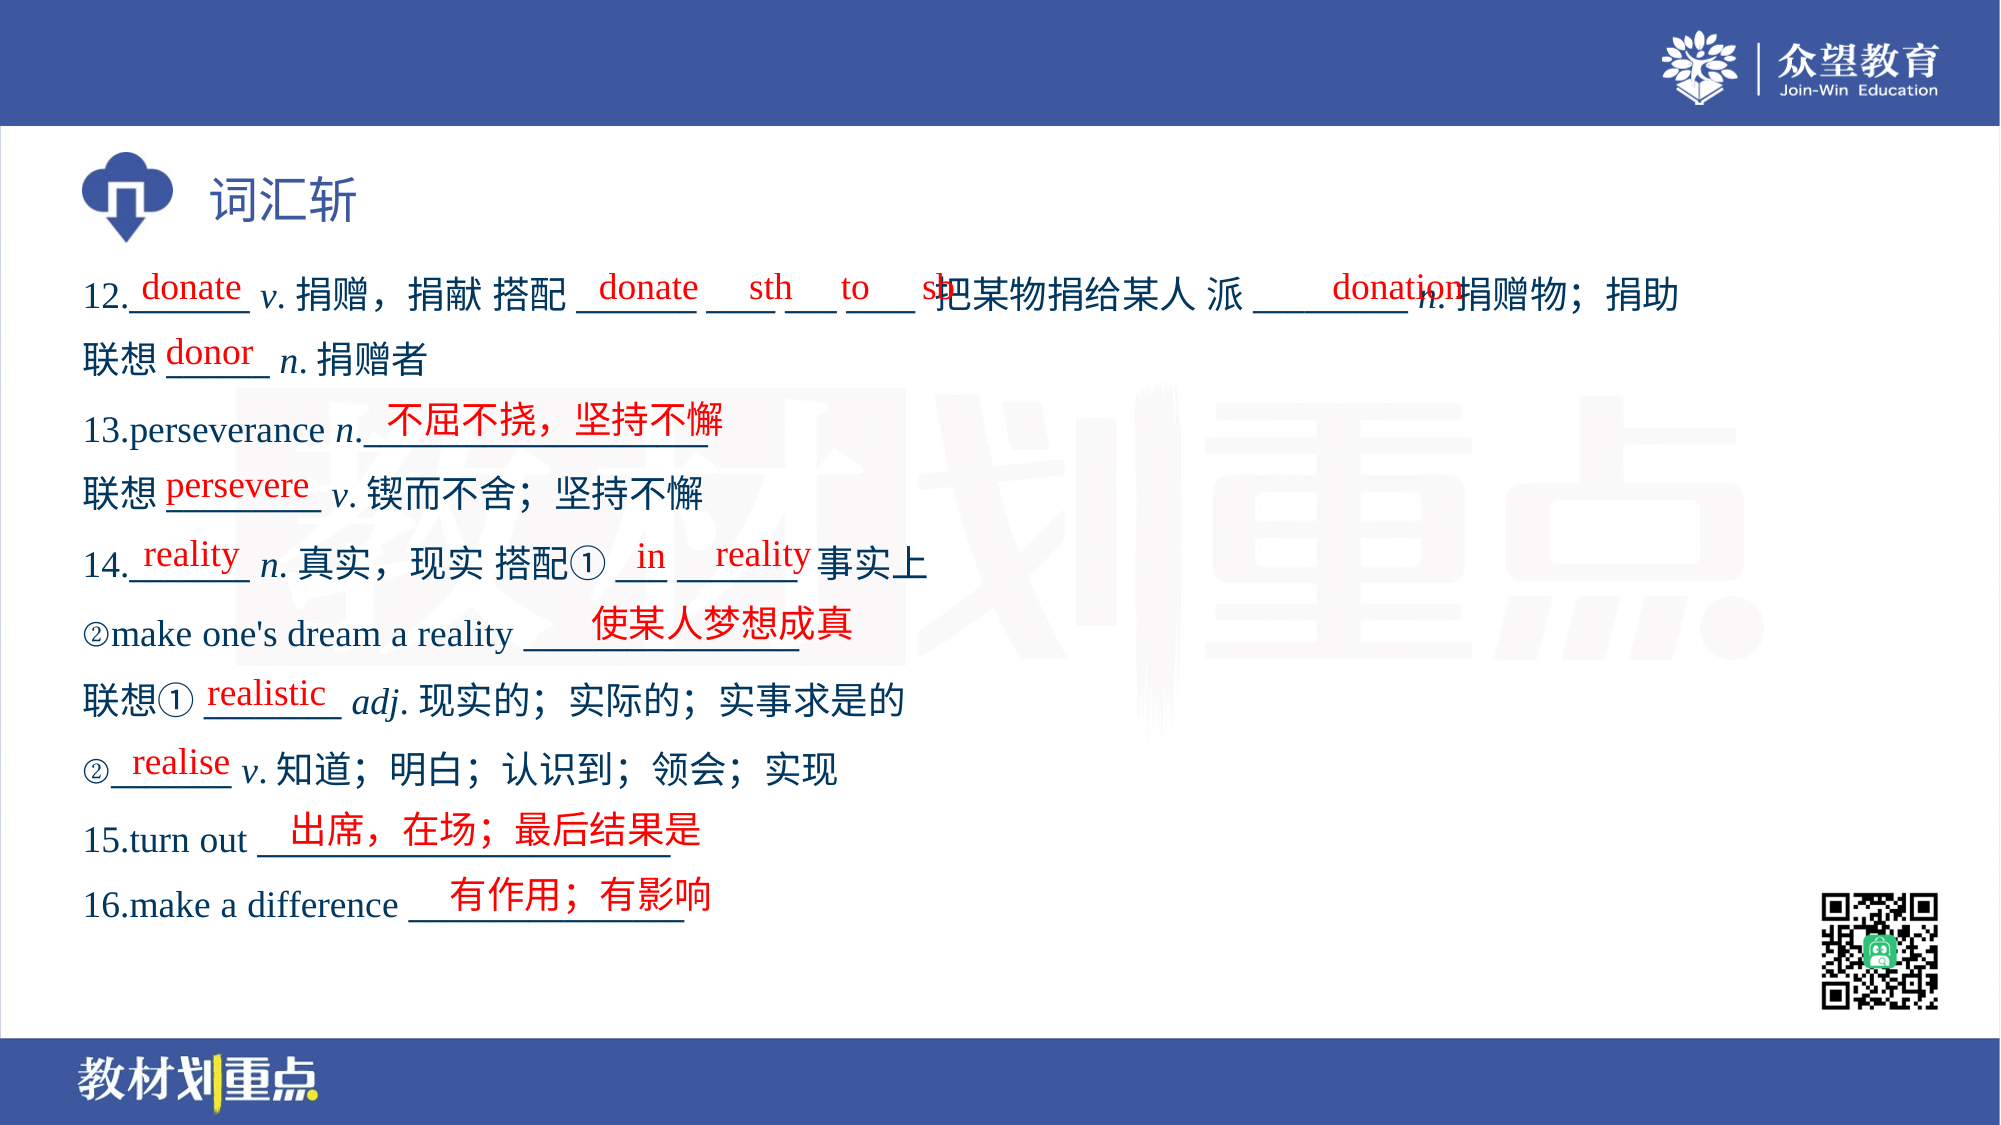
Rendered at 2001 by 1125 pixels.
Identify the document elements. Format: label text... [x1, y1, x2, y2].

text_box 14._______ n.真实，现实 搭配①___ _______ 事实上 ②make one's dream a reality ________________ 联想①________ adj.现实的；实际的；实事求是的 ②_______ v.知道；明白；认识到；领会；实现 15.turn out ________________________ 16.make a difference ________________ [82, 516, 1817, 918]
text_box realise [118, 717, 245, 776]
text_box reality [130, 509, 254, 568]
text_box reality [702, 509, 826, 568]
text_box donate [585, 242, 713, 301]
text_box 有作用；有影响 [435, 851, 726, 910]
text_box persevere [152, 439, 324, 499]
text_box realistic [193, 648, 340, 707]
text_box donor [152, 307, 267, 366]
picture [0, 0, 2000, 1125]
text_box 12._______ v.捐赠，捐献 搭配_______ ____ ___ ____ 把某物捐给某人 派_________ n.捐赠物；捐助 联想______ n.捐赠者 [82, 247, 1817, 374]
text_box in [622, 511, 680, 570]
text_box sth [735, 242, 807, 301]
text_box 出席，在场；最后结果是 [276, 786, 716, 845]
text_box donate [128, 242, 256, 301]
text_box sb [908, 242, 969, 301]
text_box 使某人梦想成真 [577, 579, 868, 638]
text_box donation [1318, 242, 1478, 301]
text_box 不屈不挠，坚持不懈 [372, 376, 738, 435]
text_box 13.perseverance n.____________________ 联想_________ v.锲而不舍；坚持不懈 [82, 381, 1817, 509]
text_box to [827, 242, 884, 301]
